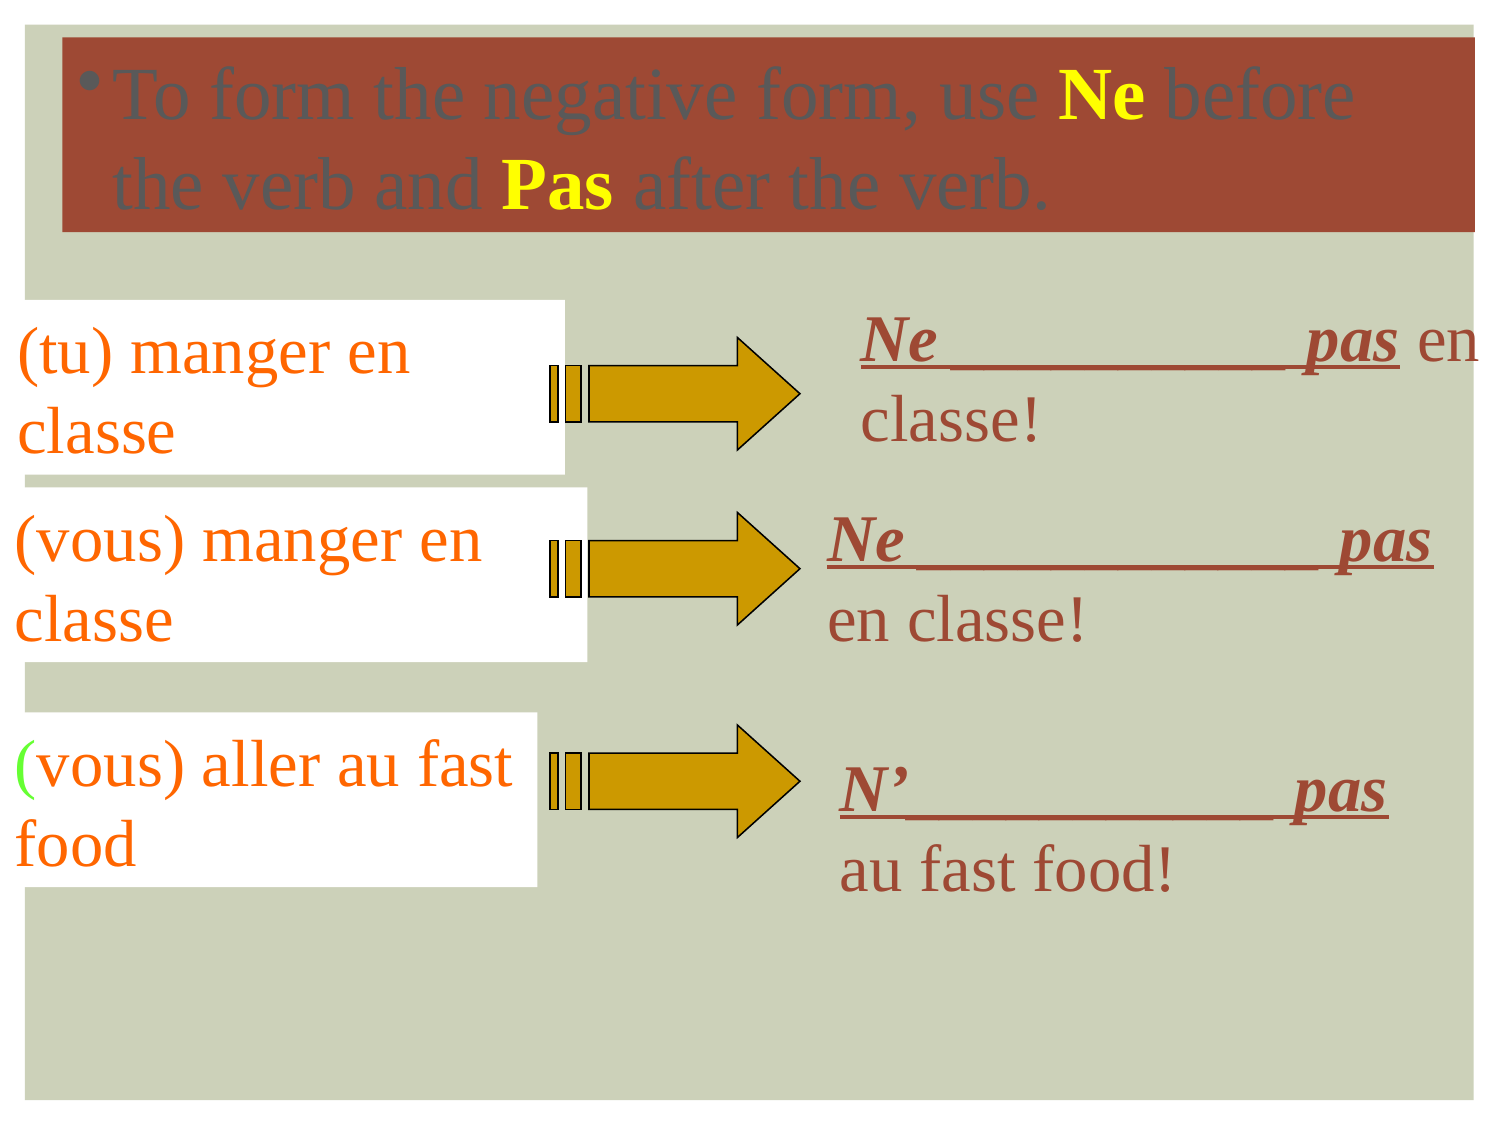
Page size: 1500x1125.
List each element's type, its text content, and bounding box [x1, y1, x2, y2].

text_box Ne ____________ pas en classe! [812, 487, 1463, 663]
text_box [549, 753, 558, 810]
text_box To form the negative form, use Ne before the verb and Pas after the verb. [62, 37, 1475, 233]
text_box [565, 365, 582, 422]
text_box [589, 337, 800, 451]
text_box [589, 512, 800, 625]
text_box (vous) manger en classe [0, 487, 588, 663]
text_box Ne __________ pas en classe! [846, 287, 1497, 463]
text_box [589, 725, 800, 838]
text_box [565, 753, 582, 810]
text_box N’___________ pas au fast food! [825, 737, 1463, 913]
text_box [549, 365, 558, 422]
text_box (vous) aller au fast food [0, 712, 538, 888]
text_box (tu) manger en classe [2, 299, 565, 475]
text_box [565, 540, 582, 597]
text_box [549, 540, 558, 597]
